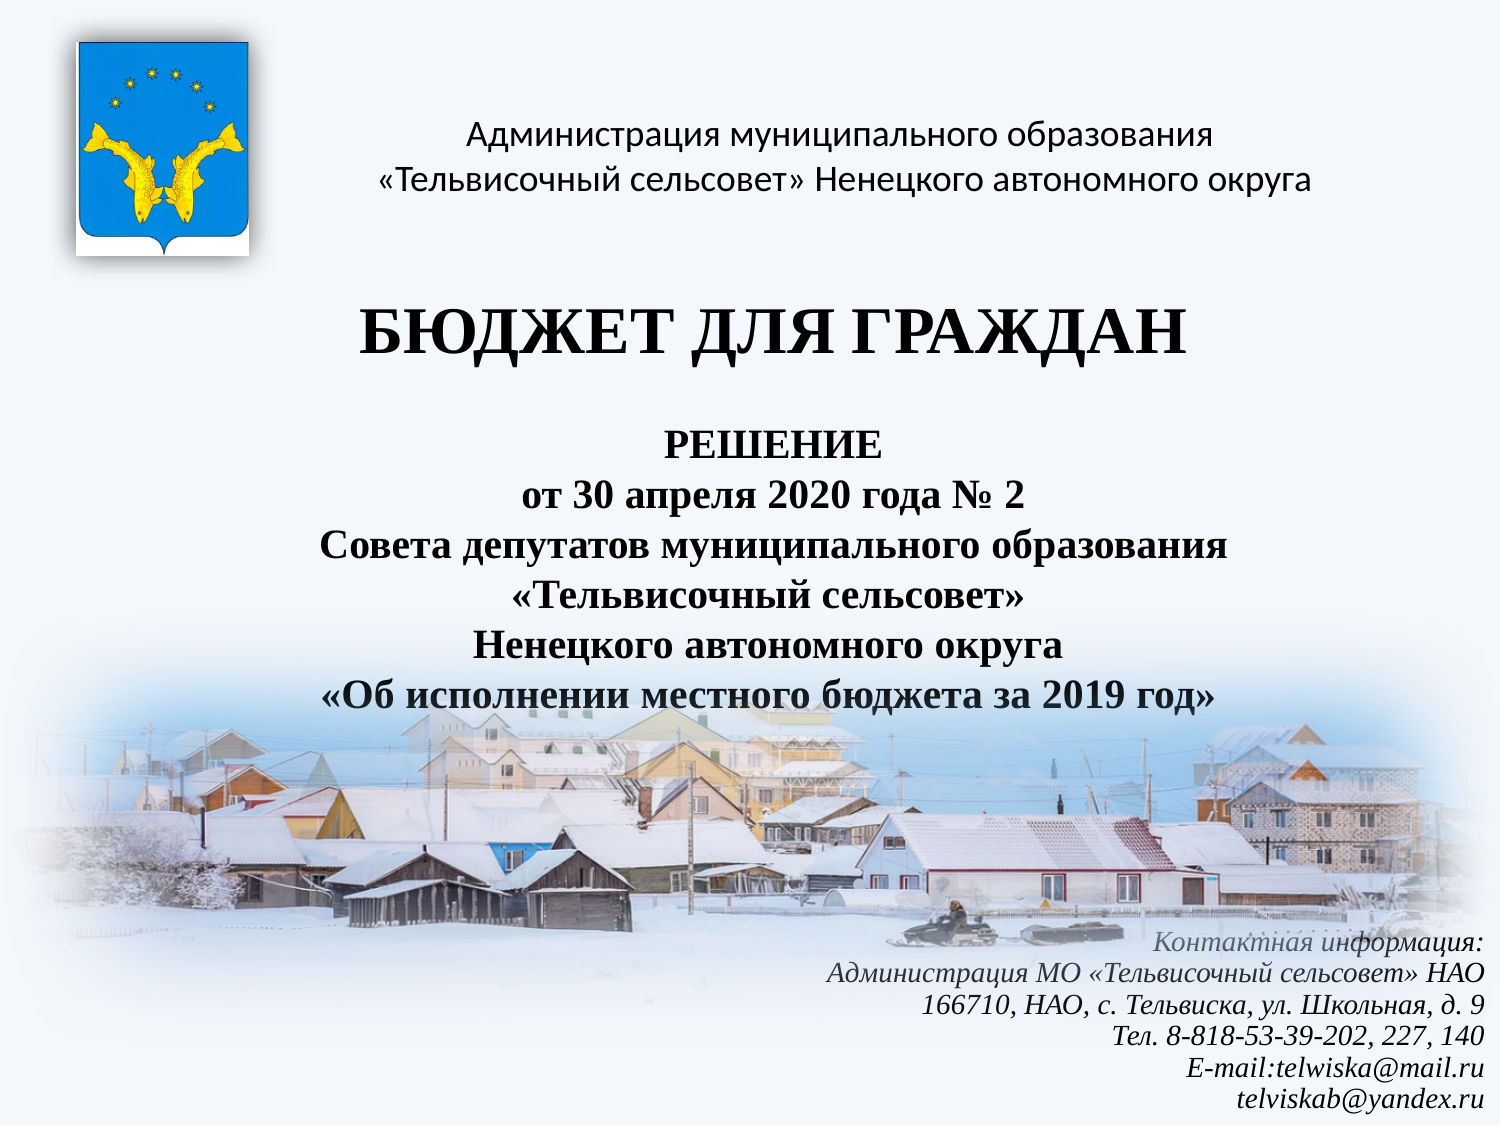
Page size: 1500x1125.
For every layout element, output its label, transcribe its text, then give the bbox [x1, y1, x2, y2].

picture [0, 609, 1500, 1043]
text_box Администрация муниципального образования «Тельвисочный сельсовет» Ненецкого автономного округа [336, 101, 1353, 207]
text_box Контактная информация: Администрация МО «Тельвисочный сельсовет» НАО 166710, НАО, с. Тельвиска, ул. Школьная, д. 9 Тел. 8-818-53-39-202, 227, 140 E-mail:telwiska@mail.ru telviskab@yandex.ru [797, 1050, 1500, 1123]
picture [76, 42, 249, 256]
text_box БЮДЖЕТ ДЛЯ ГРАЖДАН РЕШЕНИЕ от 30 апреля 2020 года № 2 Совета депутатов муниципального образования «Тельвисочный сельсовет» Ненецкого автономного округа «Об исполнении местного бюджета за 2019 год» [265, 278, 1282, 608]
